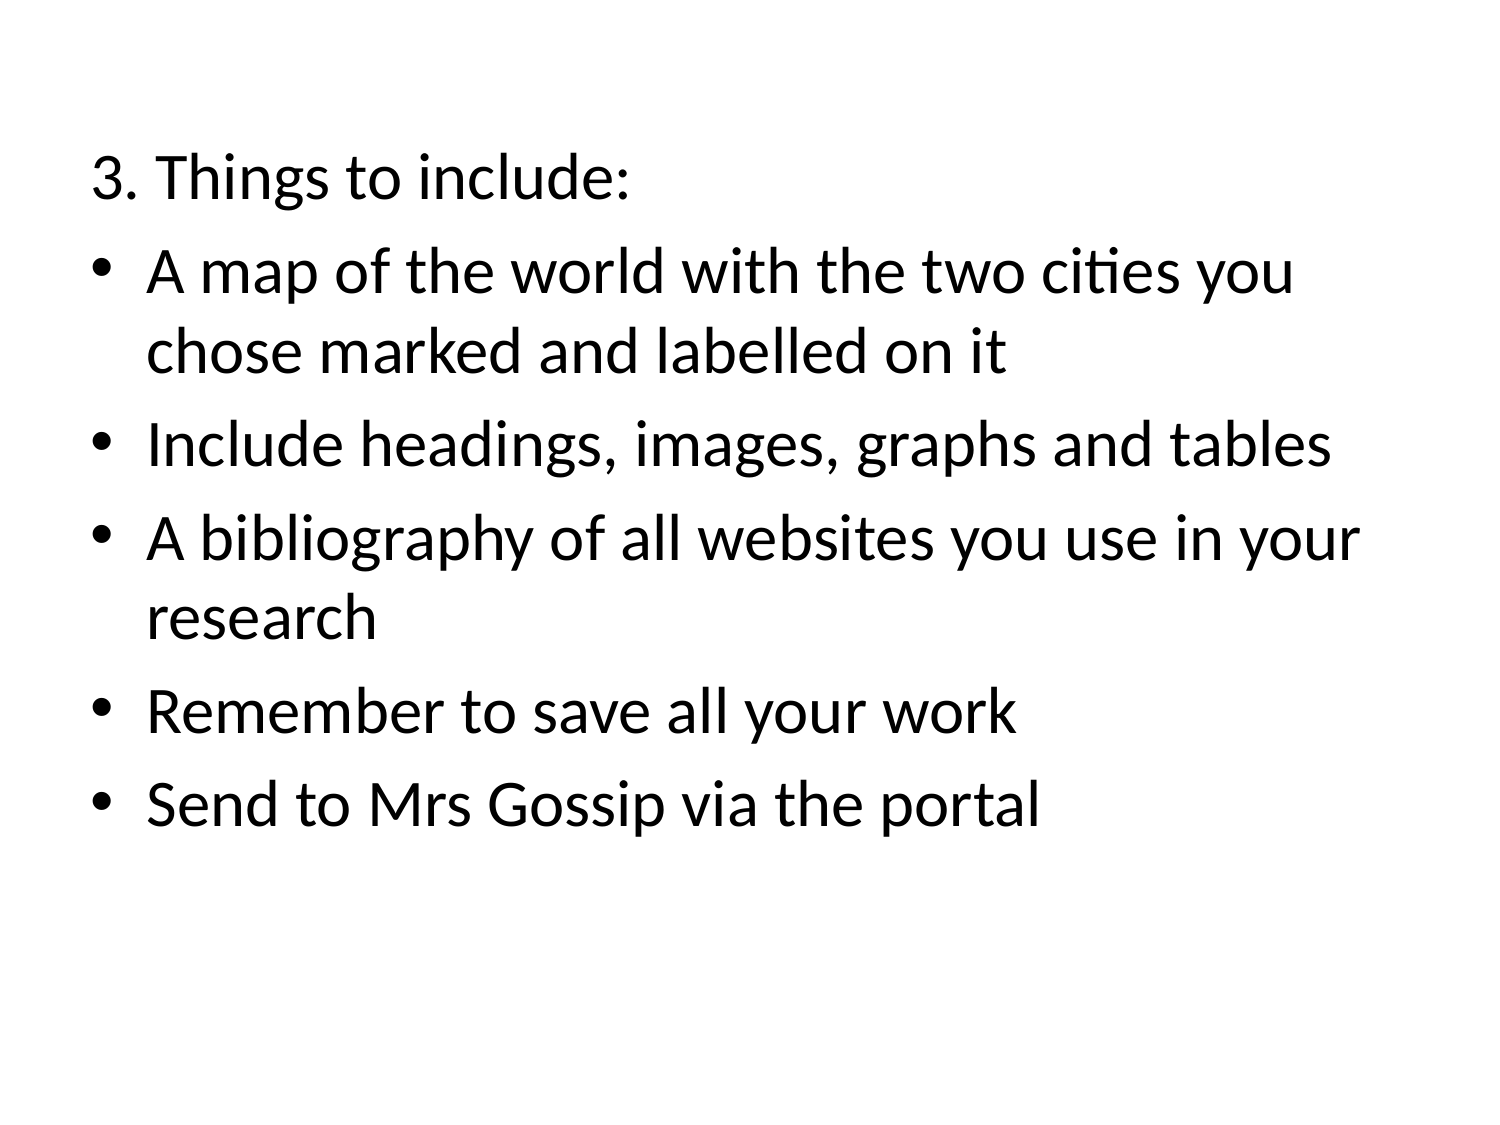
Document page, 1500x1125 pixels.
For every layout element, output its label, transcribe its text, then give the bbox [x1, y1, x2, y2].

list 3. Things to include: A map of the world with the two cities you chose marked and labelled on it Include headings, images, graphs and tables A bibliography of all websites you use in your research Remember to save all your work Send to Mrs Gossip via the portal [75, 125, 1425, 1005]
